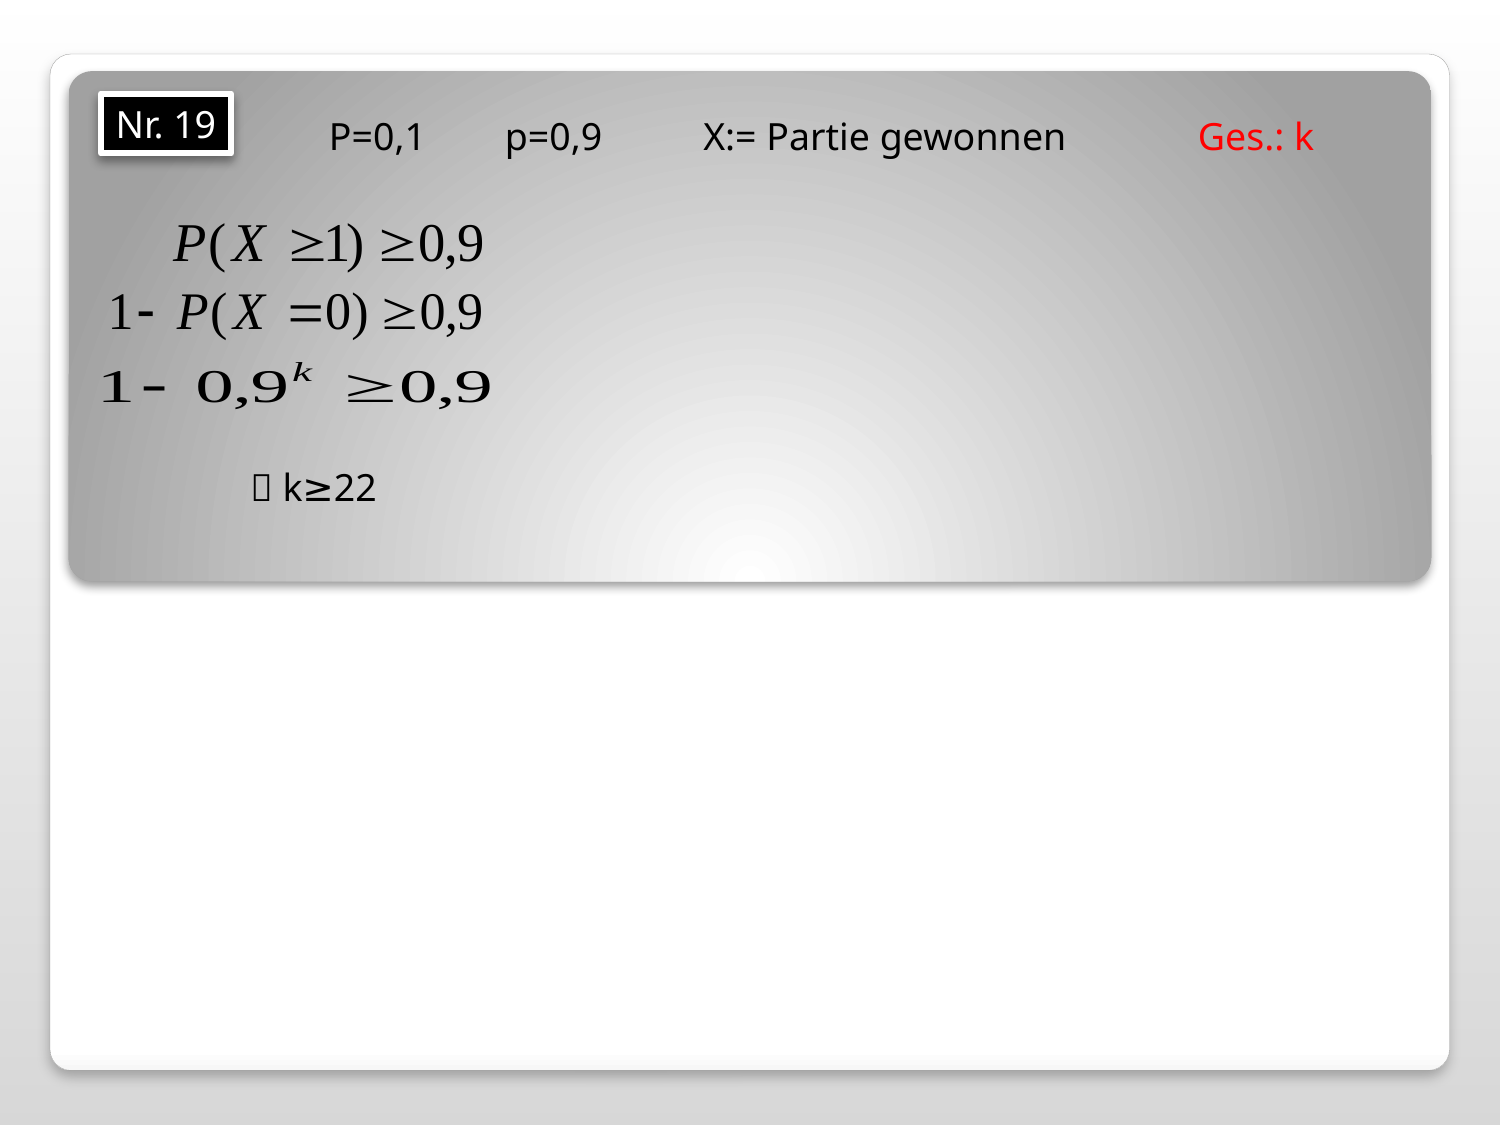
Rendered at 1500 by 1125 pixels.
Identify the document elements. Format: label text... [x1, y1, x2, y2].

text_box  k≥22 [235, 456, 393, 517]
text_box X:= Partie gewonnen [688, 105, 1082, 166]
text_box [93, 351, 505, 423]
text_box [105, 280, 493, 350]
text_box Ges.: k [1183, 105, 1330, 166]
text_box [163, 210, 493, 280]
text_box p=0,9 [490, 105, 618, 166]
text_box P=0,1 [314, 105, 442, 166]
text_box Nr. 19 [98, 91, 234, 156]
